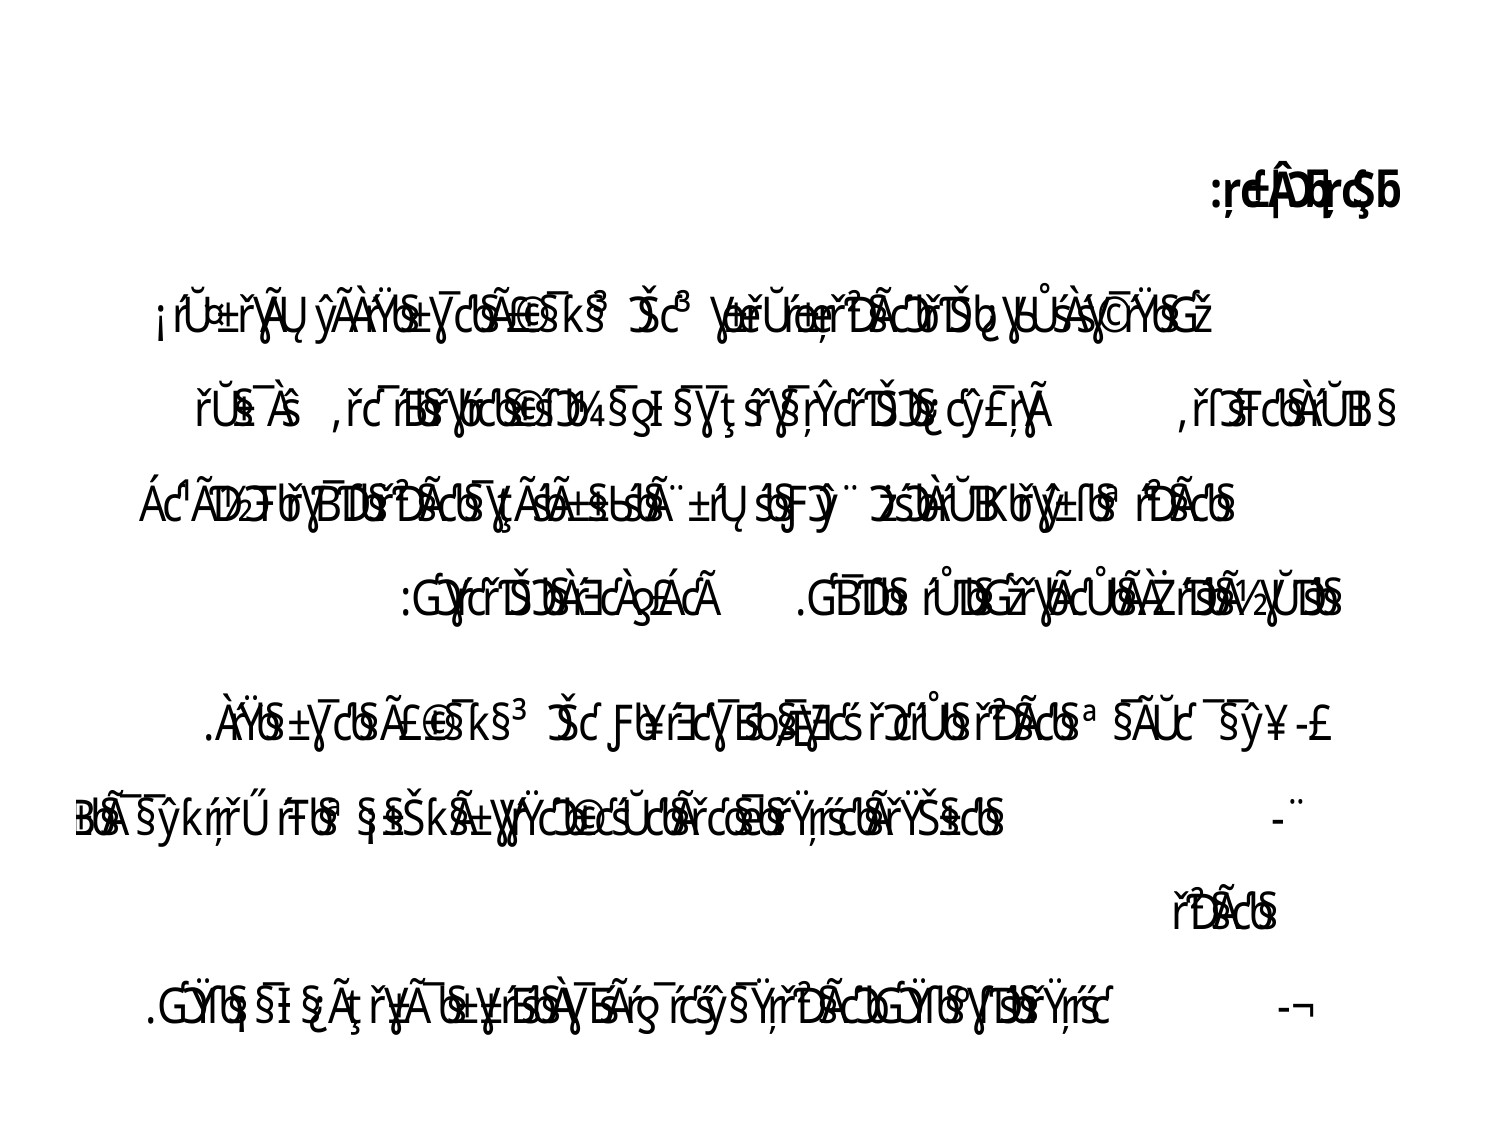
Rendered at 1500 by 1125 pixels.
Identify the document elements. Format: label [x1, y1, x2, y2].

picture [76, 148, 1400, 1059]
